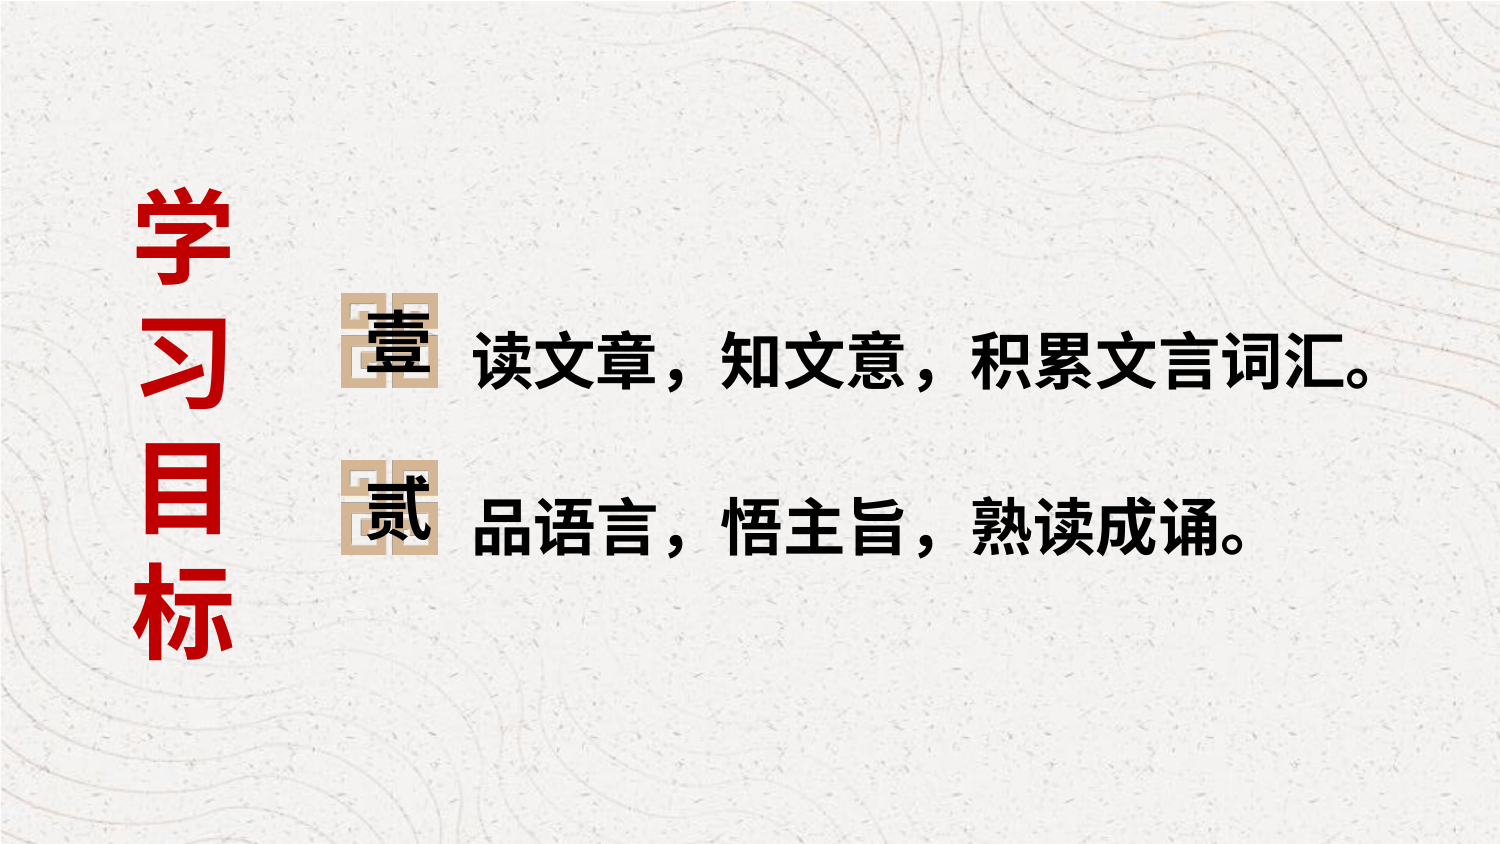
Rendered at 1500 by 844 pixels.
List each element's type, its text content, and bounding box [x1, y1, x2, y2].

picture [2, 0, 1500, 844]
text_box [341, 291, 438, 390]
text_box 读文章，知文意，积累文言词汇。 [1172, 278, 1395, 403]
text_box 品语言，悟主旨，熟读成诵。 [1172, 445, 1306, 569]
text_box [341, 457, 438, 557]
text_box 学习目标 [81, 165, 287, 678]
